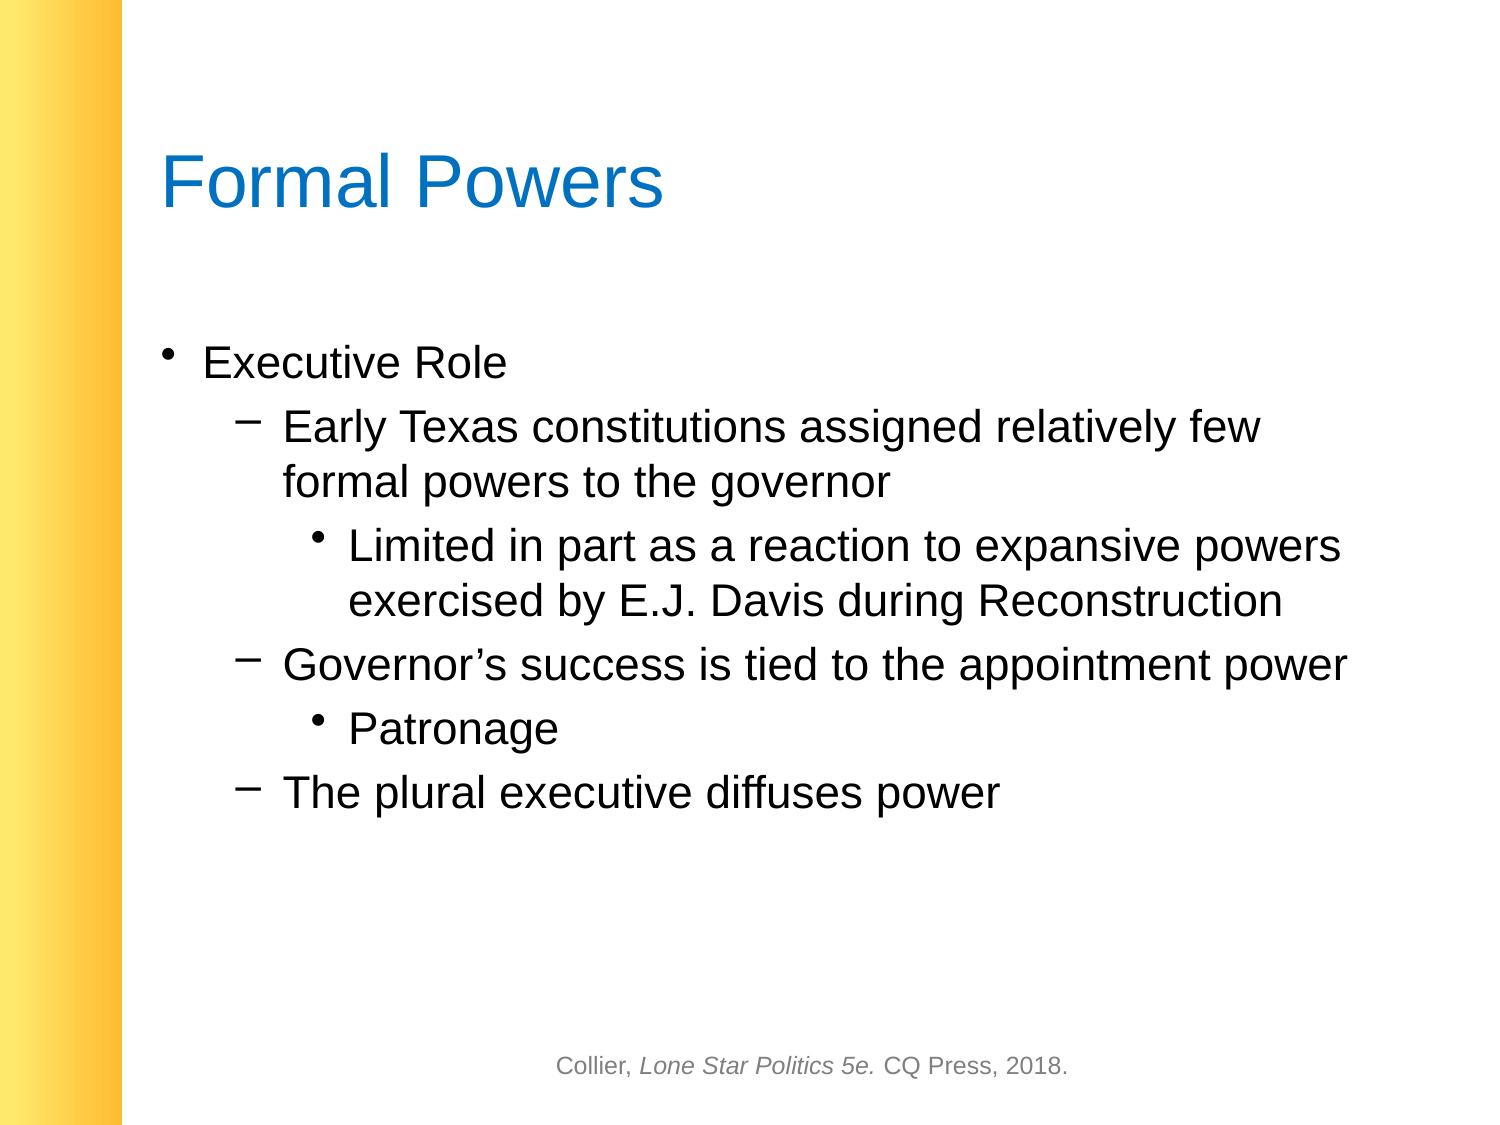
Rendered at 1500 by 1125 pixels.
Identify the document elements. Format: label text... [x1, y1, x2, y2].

title Formal Powers [145, 125, 1459, 313]
text_box Collier, Lone Star Politics 5e. CQ Press, 2018. [525, 1042, 1100, 1087]
picture [0, 0, 1500, 1125]
list Executive Role Early Texas constitutions assigned relatively few formal powers to the governor Limited in part as a reaction to expansive powers exercised by E.J. Davis during Reconstruction Governor’s success is tied to the appointment power Patronage The plural executive diffuses power [145, 324, 1388, 1063]
